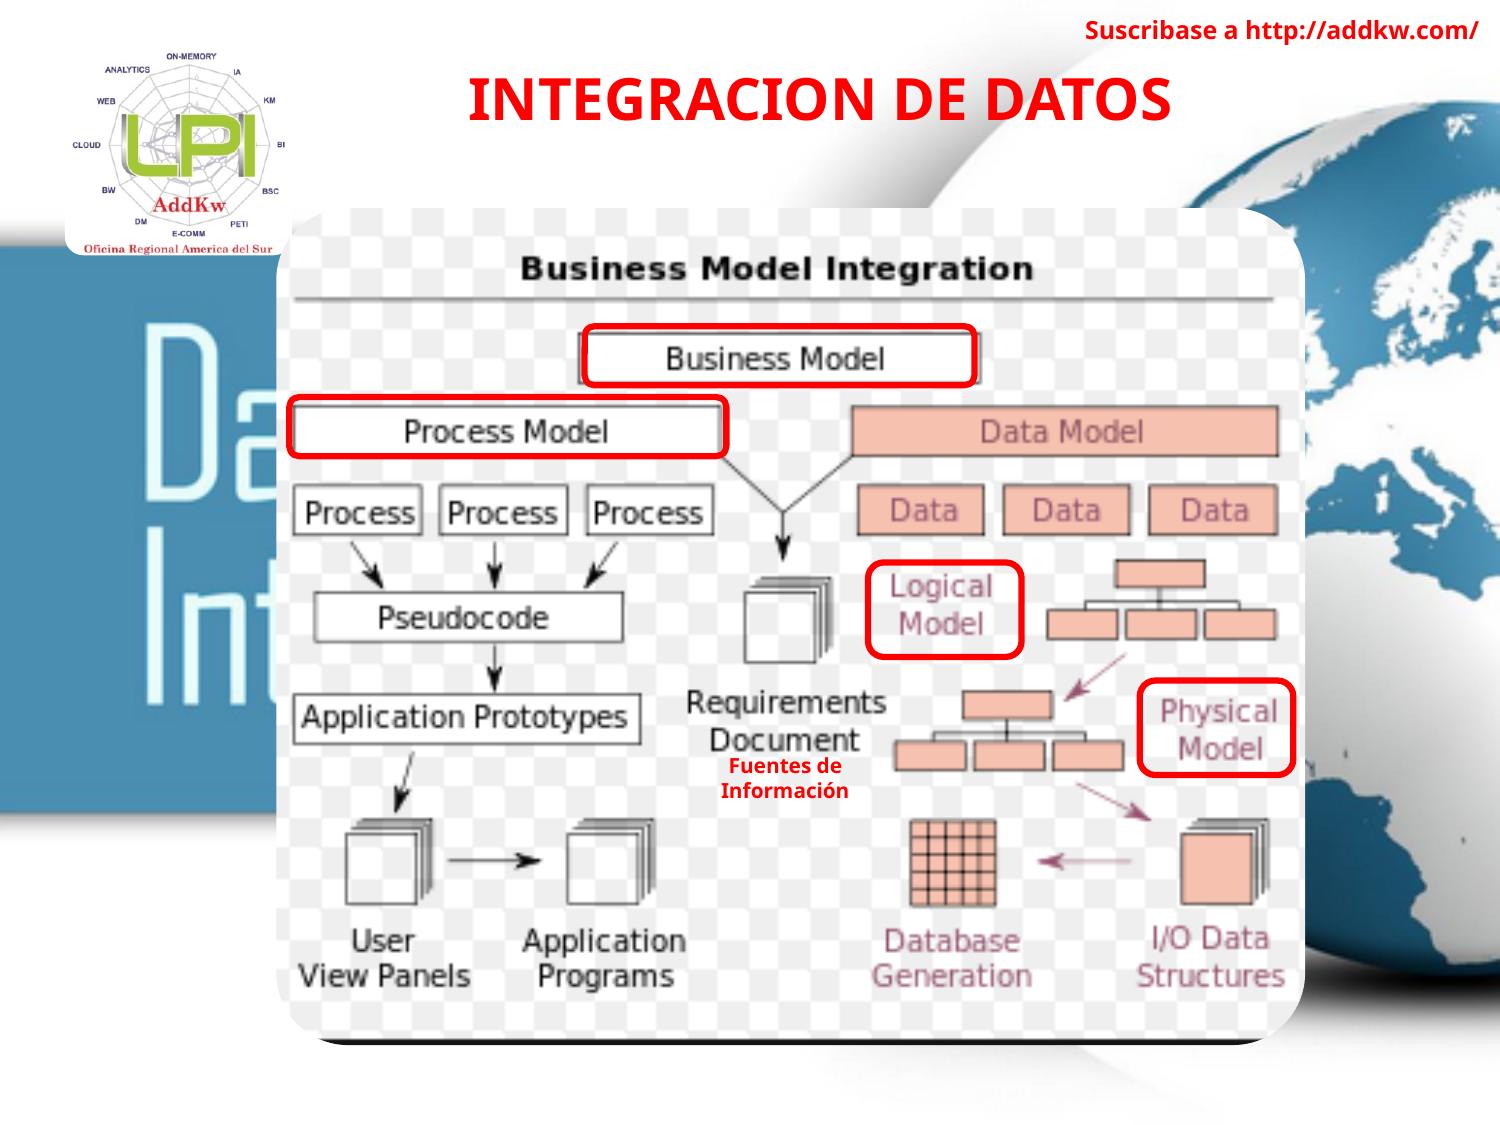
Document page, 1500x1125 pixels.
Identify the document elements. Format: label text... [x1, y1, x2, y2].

picture [0, 0, 1500, 1125]
text_box Suscribase a http://addkw.com/ [1070, 7, 1495, 52]
text_box Integracion de datos [276, 54, 1364, 173]
